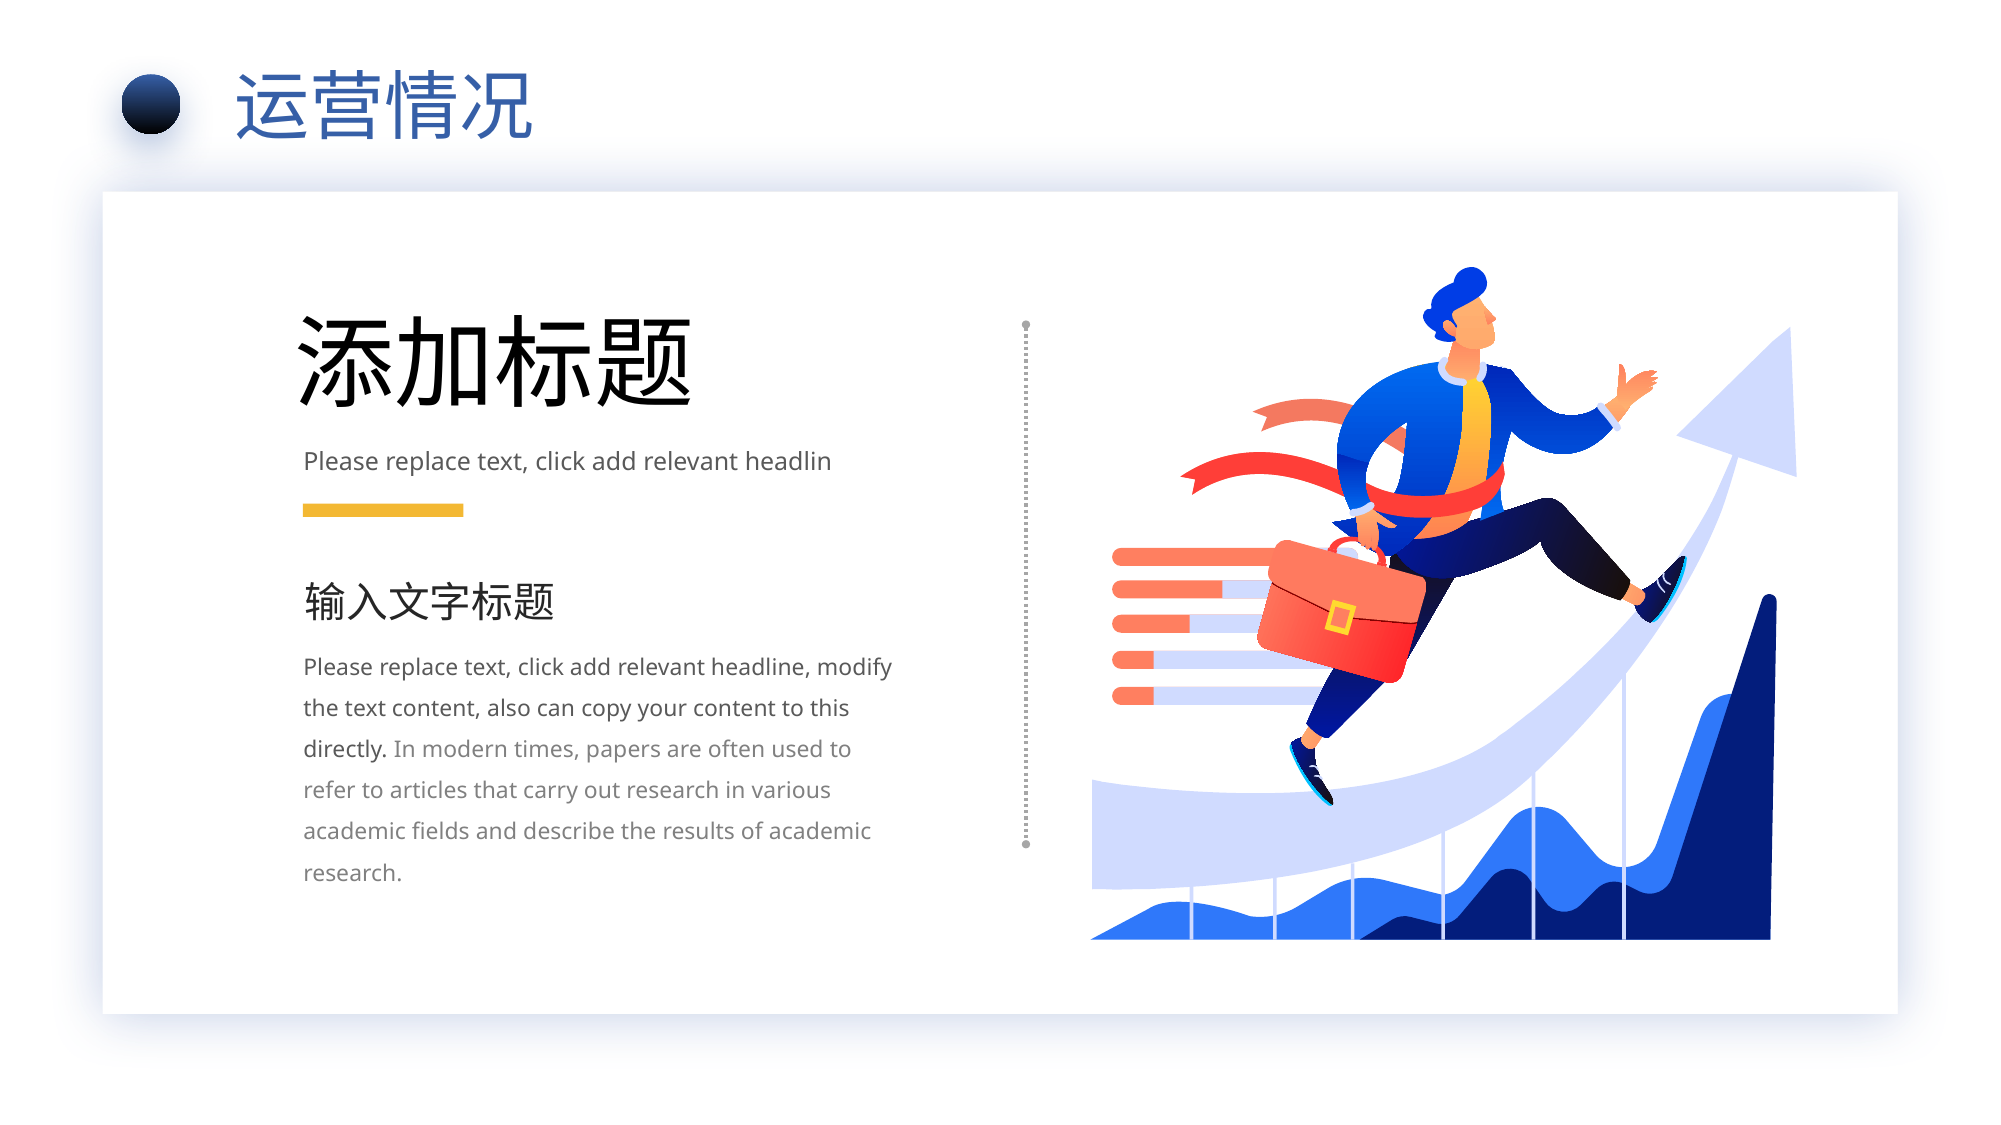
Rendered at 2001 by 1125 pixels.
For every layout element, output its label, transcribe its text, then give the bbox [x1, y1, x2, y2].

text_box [280, 291, 859, 484]
text_box 运营情况 [219, 51, 618, 80]
text_box [132, 73, 170, 80]
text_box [1090, 266, 1797, 940]
picture [0, 80, 2000, 1125]
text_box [288, 568, 918, 933]
